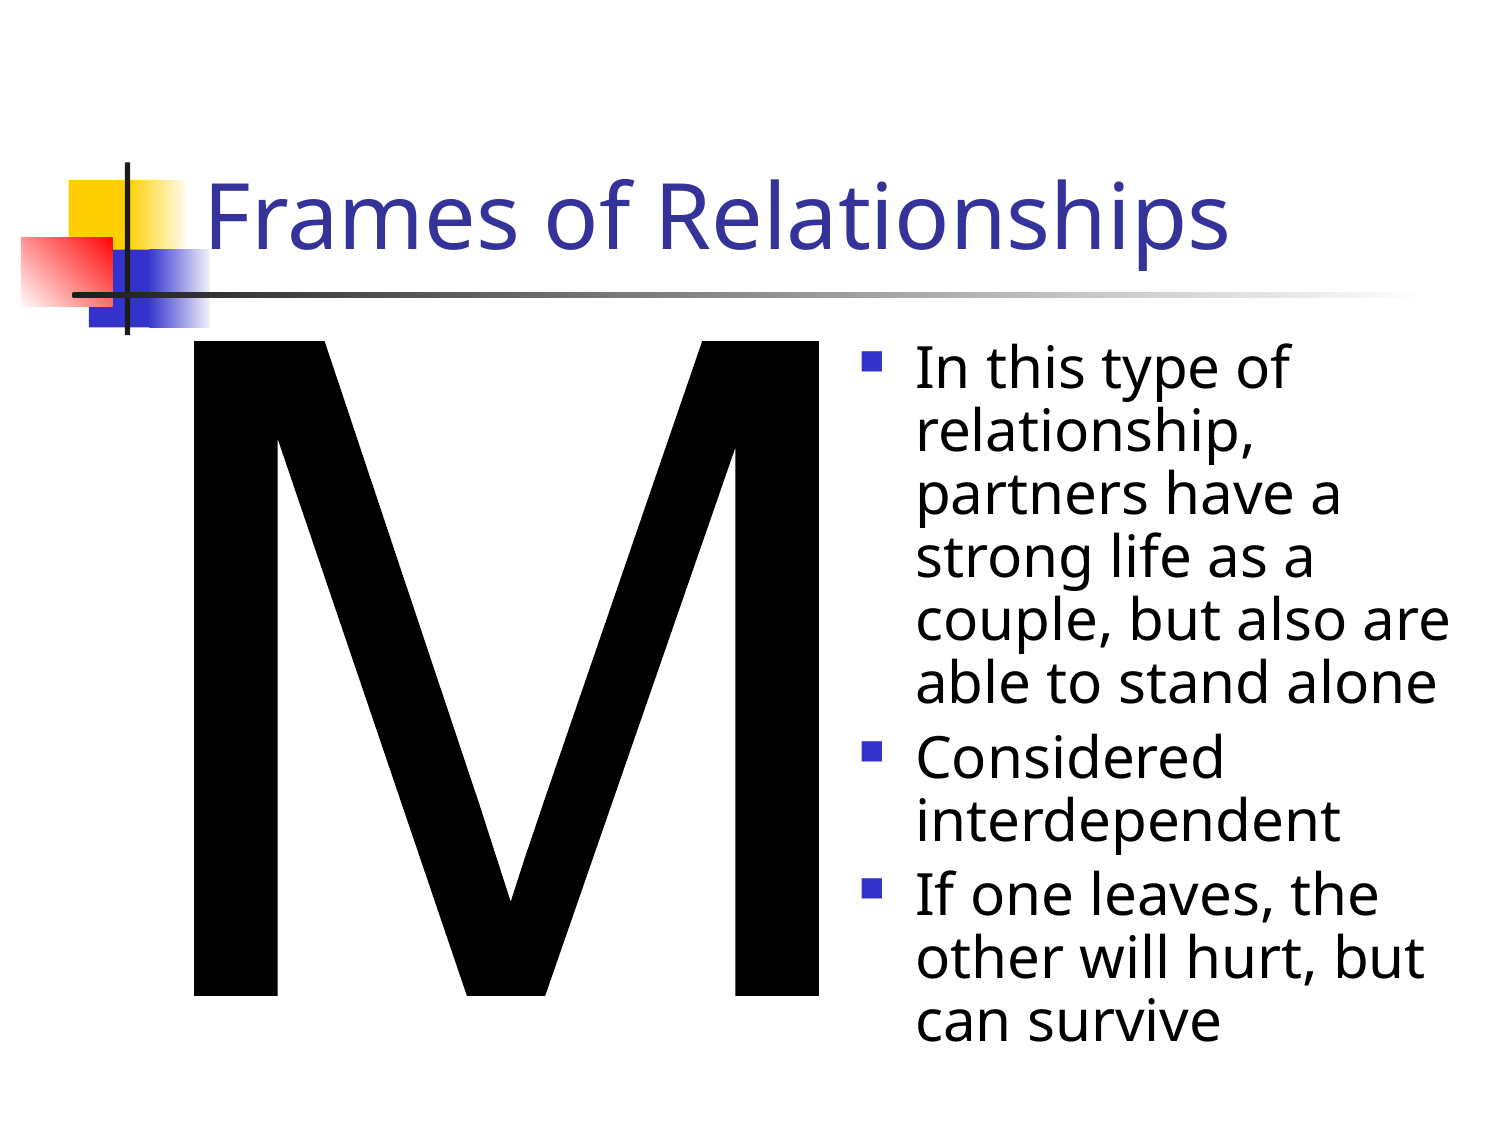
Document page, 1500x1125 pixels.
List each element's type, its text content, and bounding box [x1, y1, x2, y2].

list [193, 330, 820, 1007]
title Frames of Relationships [188, 35, 1468, 275]
list In this type of relationship, partners have a strong life as a couple, but also are able to stand alone Considered interdependent If one leaves, the other will hurt, but can survive [844, 331, 1469, 1006]
